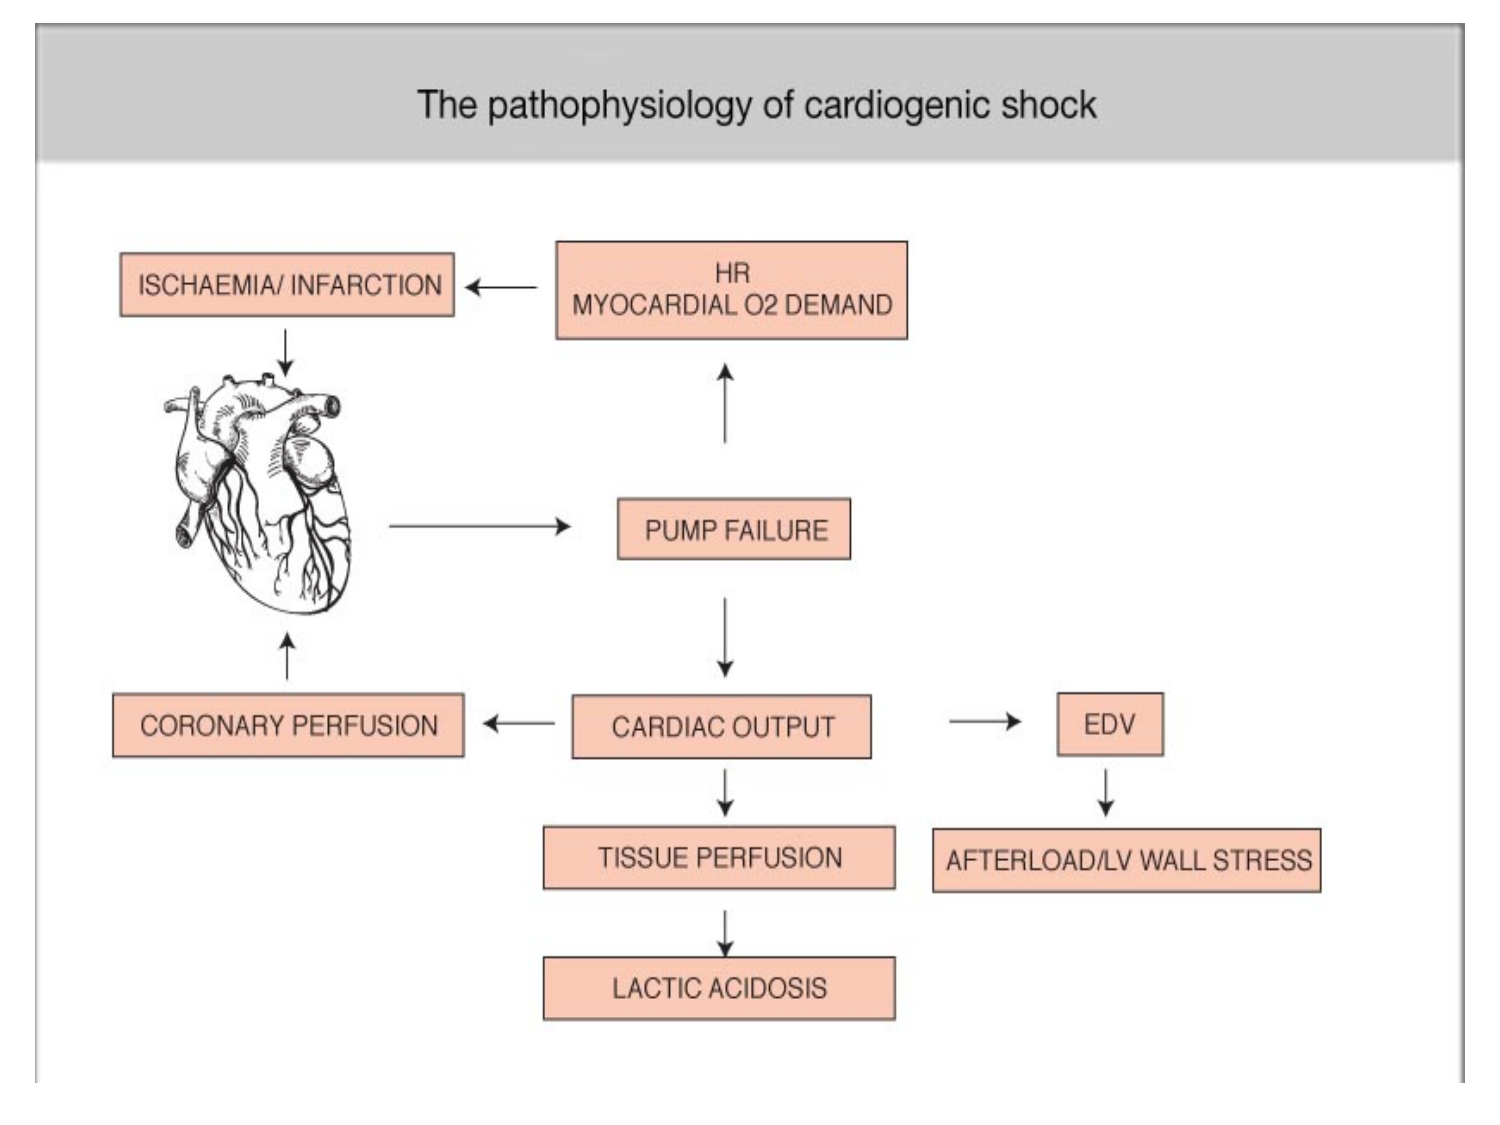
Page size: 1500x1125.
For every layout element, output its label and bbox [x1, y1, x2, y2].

list [34, 23, 1466, 1084]
